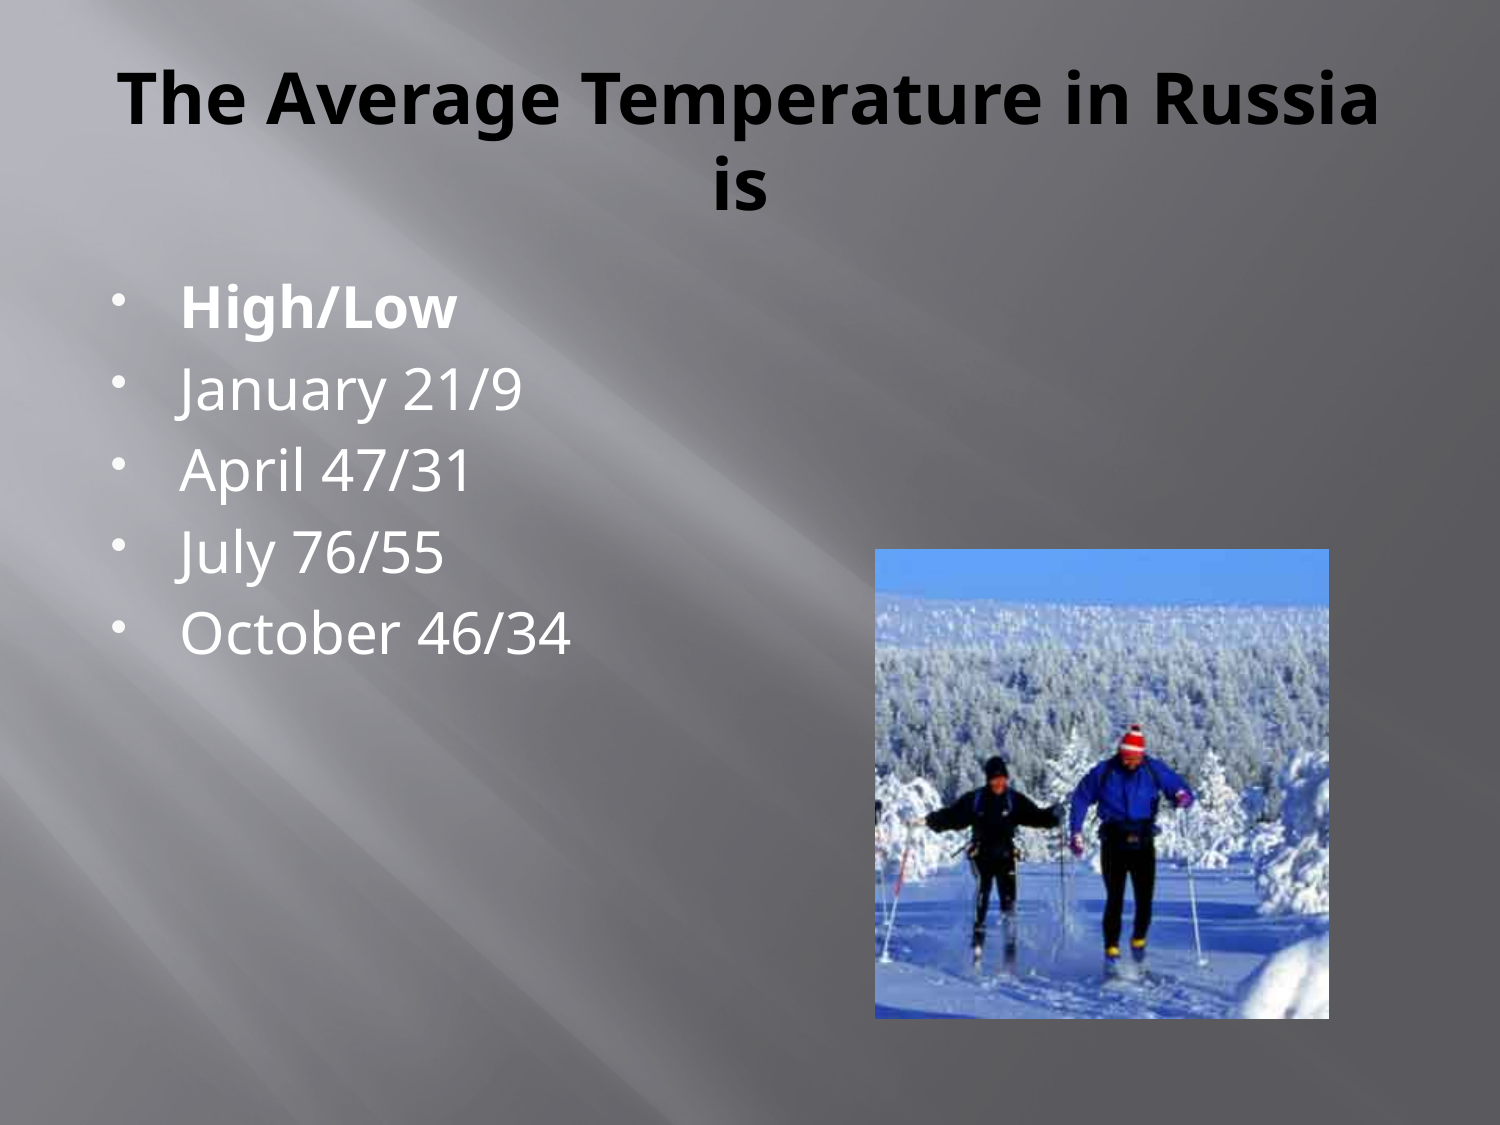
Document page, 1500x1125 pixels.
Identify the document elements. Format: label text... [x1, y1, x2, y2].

picture [874, 549, 1329, 1019]
list High/Low January 21/9 April 47/31 July 76/55 October 46/34 [75, 262, 1425, 1035]
title The Average Temperature in Russia is [75, 45, 1425, 233]
